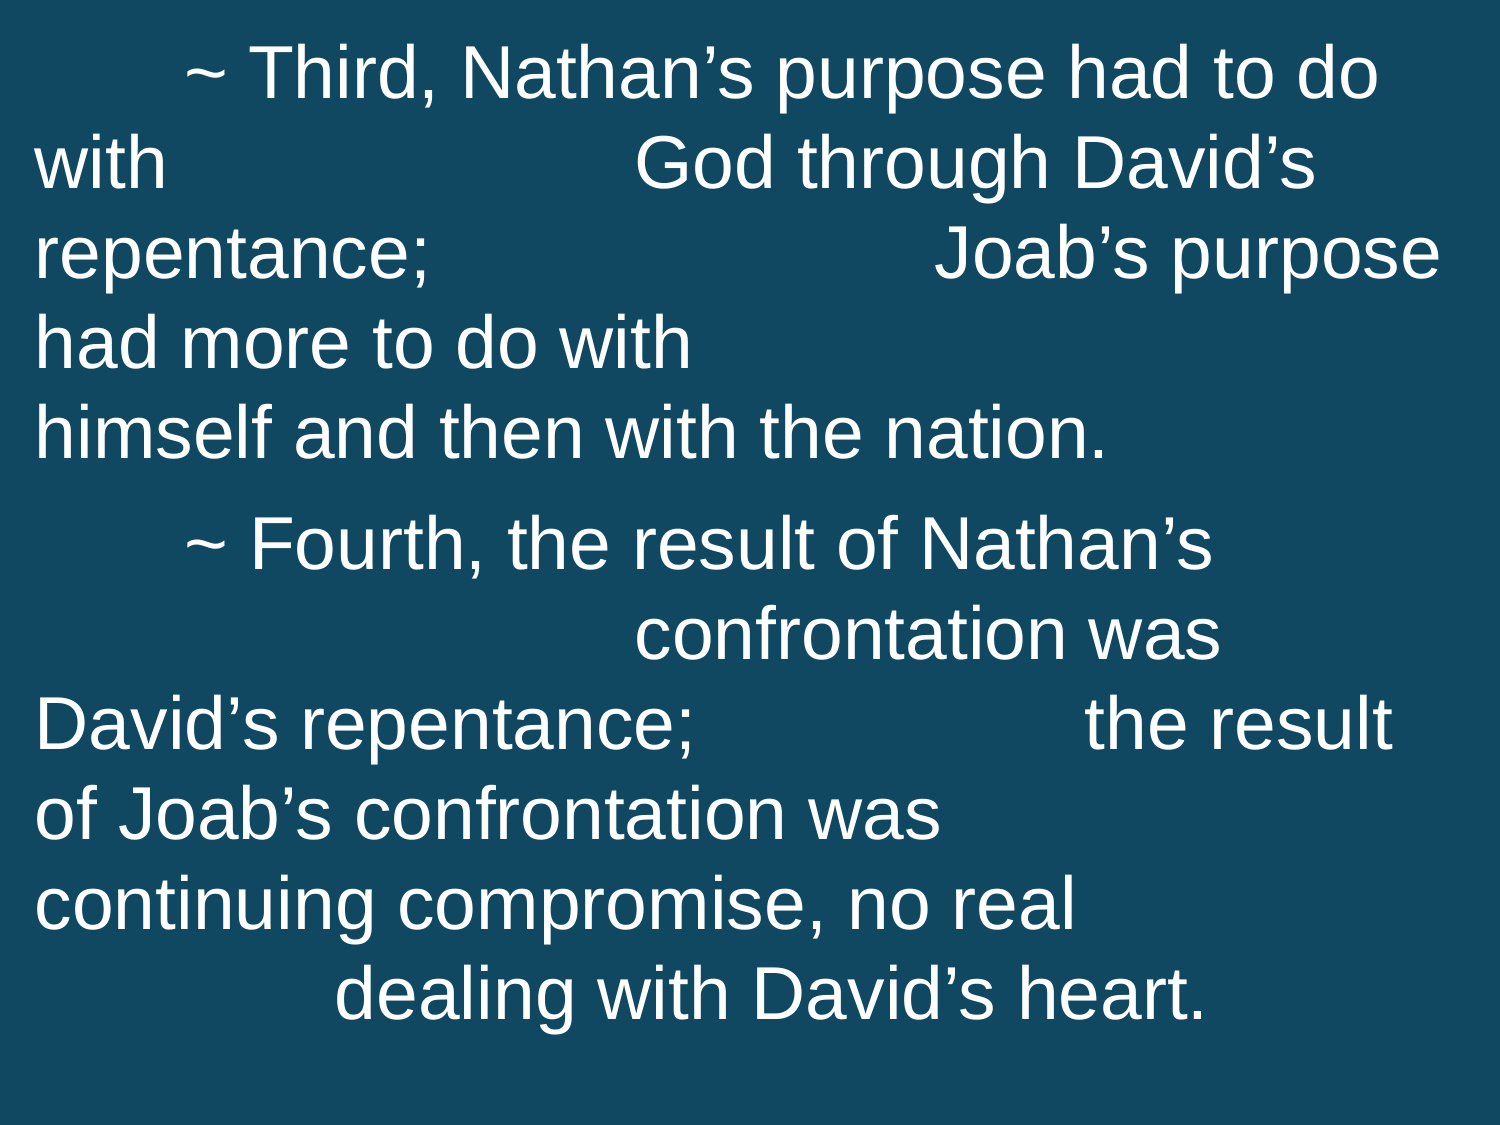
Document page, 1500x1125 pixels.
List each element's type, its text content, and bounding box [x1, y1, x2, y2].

subtitle ~ Third, Nathan’s purpose had to do with God through David’s repentance; Joab’s purpose had more to do with himself and then with the nation. ~ Fourth, the result of Nathan’s confrontation was David’s repentance; the result of Joab’s confrontation was continuing compromise, no real dealing with David’s heart. [19, 16, 1481, 1106]
